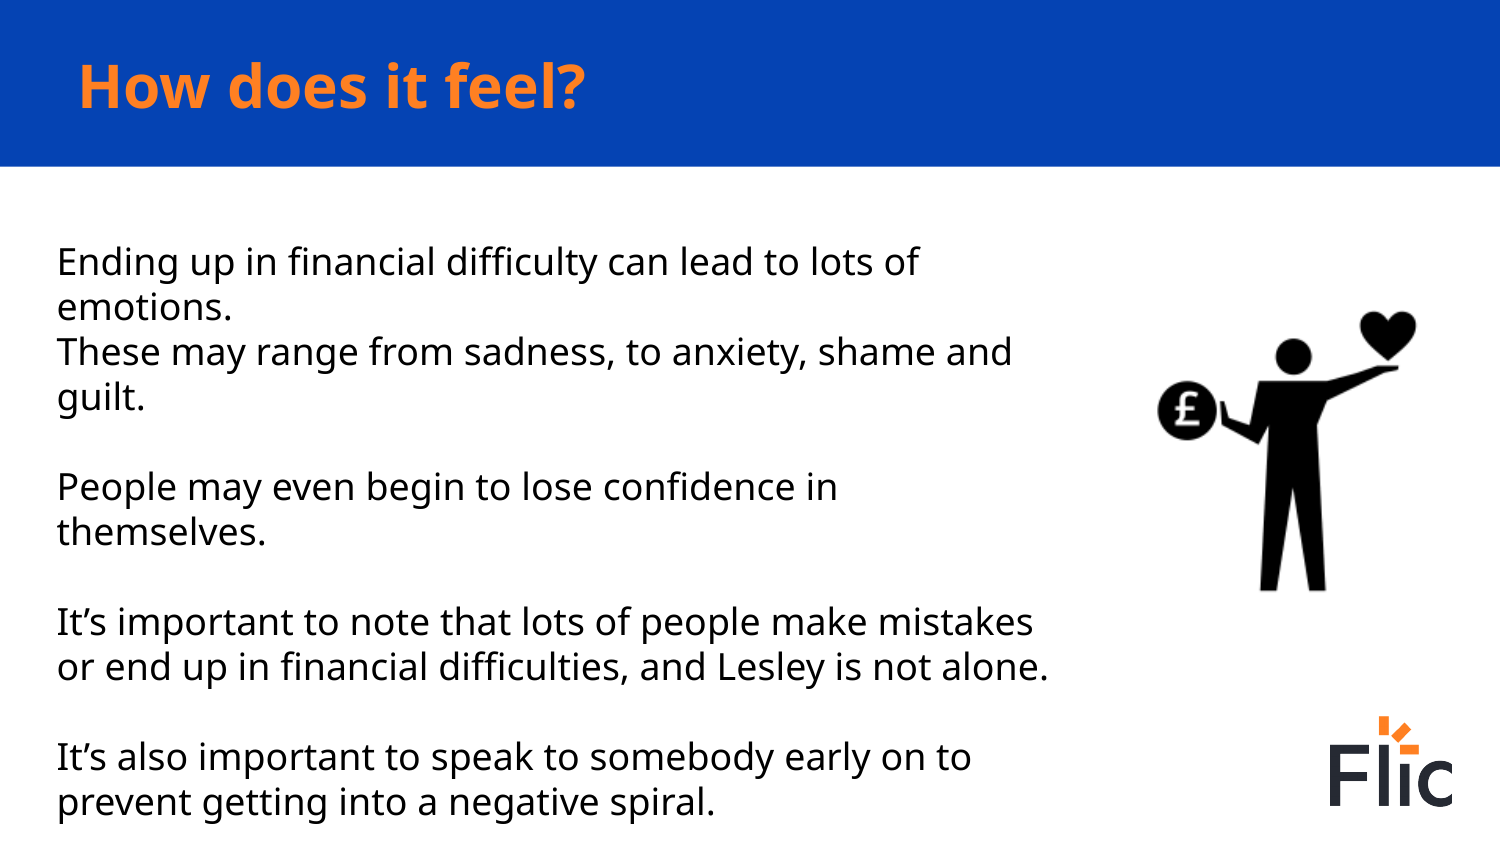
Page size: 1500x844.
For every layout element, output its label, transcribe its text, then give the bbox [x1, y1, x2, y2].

picture [1330, 716, 1452, 807]
text_box Ending up in financial difficulty can lead to lots of emotions. These may range from sadness, to anxiety, shame and guilt. People may even begin to lose confidence in themselves. It’s important to note that lots of people make mistakes or end up in financial difficulties, and Lesley is not alone. It’s also important to speak to somebody early on to prevent getting into a negative spiral. [41, 222, 1067, 838]
picture [1130, 294, 1444, 608]
title How does it feel? [62, 41, 998, 127]
